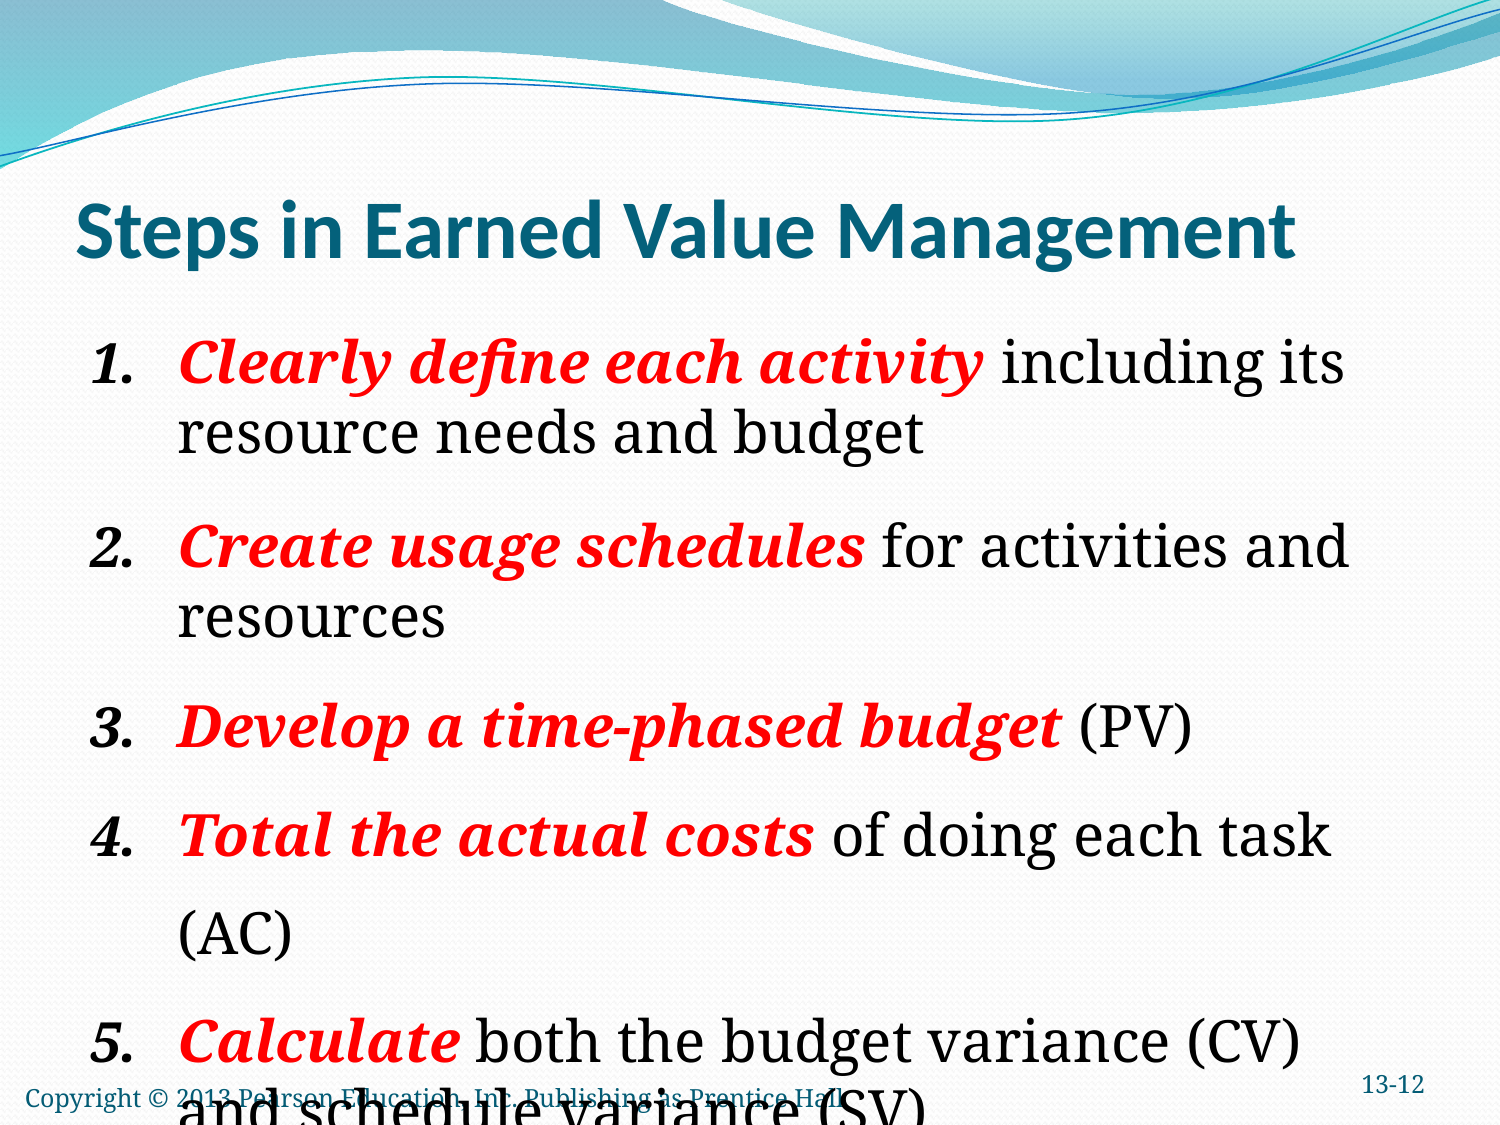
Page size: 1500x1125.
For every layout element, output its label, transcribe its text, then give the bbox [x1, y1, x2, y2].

picture [267, 1102, 275, 1107]
picture [359, 1103, 369, 1107]
picture [445, 1094, 451, 1107]
title Steps in Earned Value Management [74, 87, 1426, 276]
picture [819, 1099, 827, 1107]
list Clearly define each activity including its resource needs and budget Create usage schedules for activities and resources Develop a time-phased budget (PV) Total the actual costs of doing each task (AC) Calculate both the budget variance (CV) and schedule variance (SV) [74, 317, 1426, 1038]
picture [500, 1093, 507, 1107]
picture [658, 1100, 666, 1107]
picture [400, 1099, 408, 1105]
slide_number 13-12 [1299, 1042, 1425, 1103]
